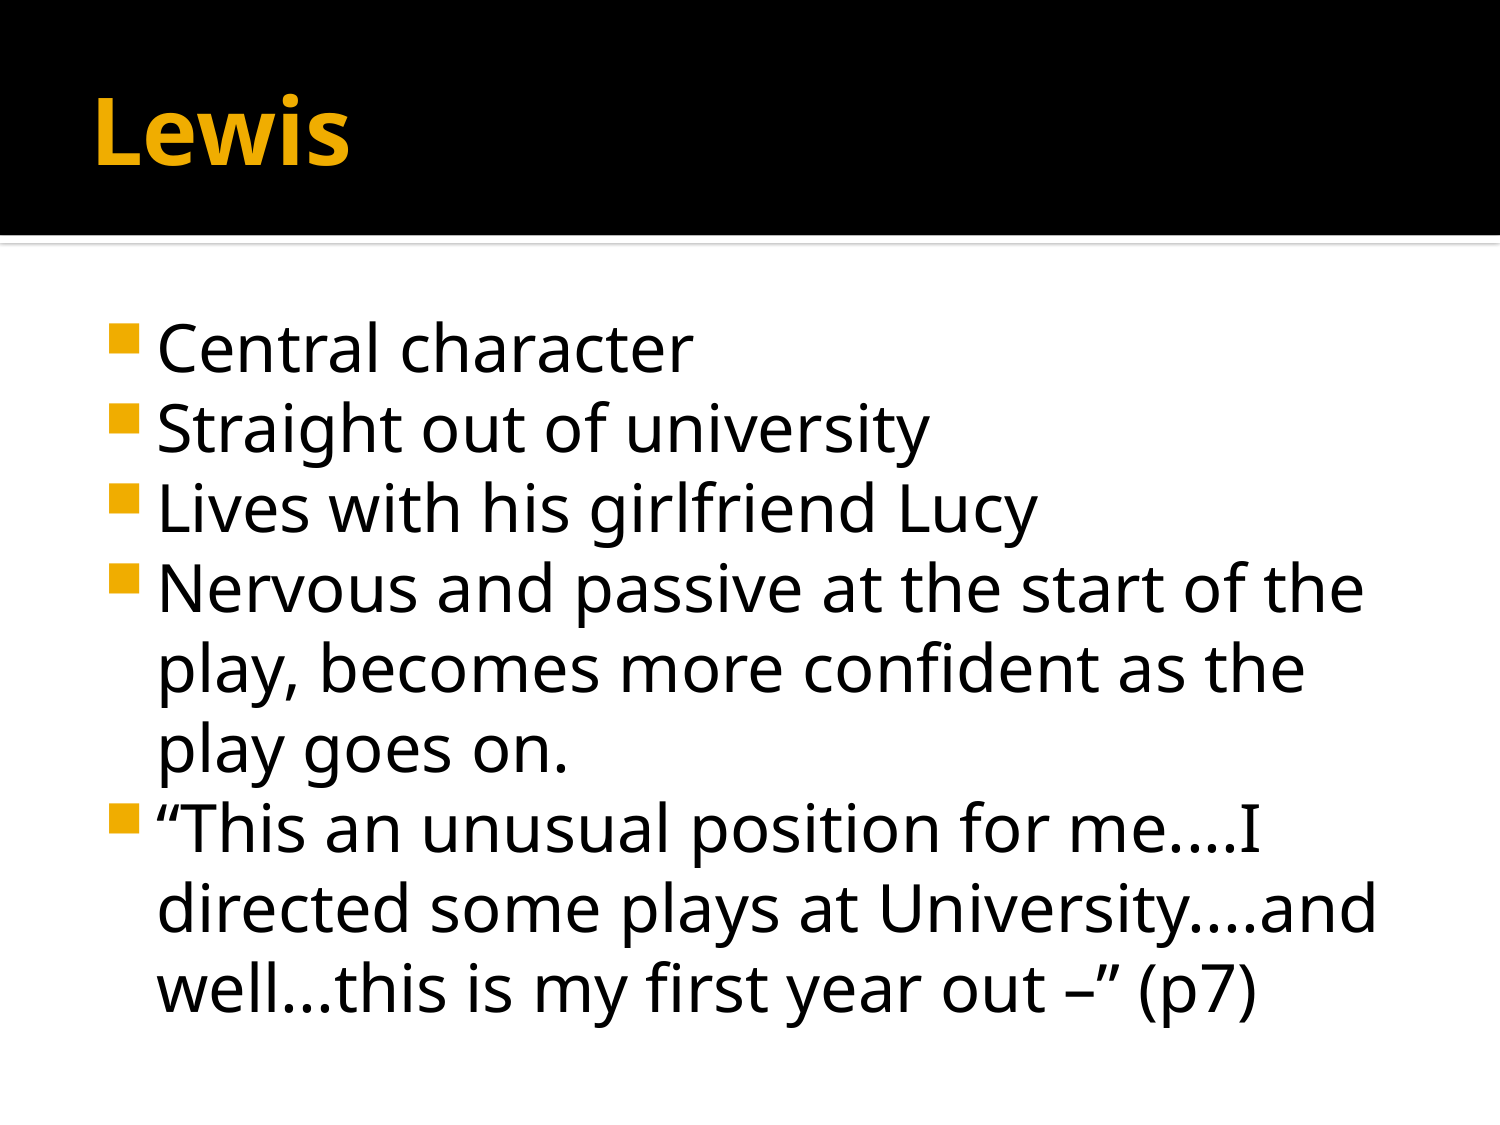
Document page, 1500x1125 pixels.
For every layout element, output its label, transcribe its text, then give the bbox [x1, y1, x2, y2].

title Lewis [75, 25, 1425, 231]
list Central character Straight out of university Lives with his girlfriend Lucy Nervous and passive at the start of the play, becomes more confident as the play goes on. “This an unusual position for me....I directed some plays at University....and well...this is my first year out –” (p7) [75, 291, 1425, 1050]
